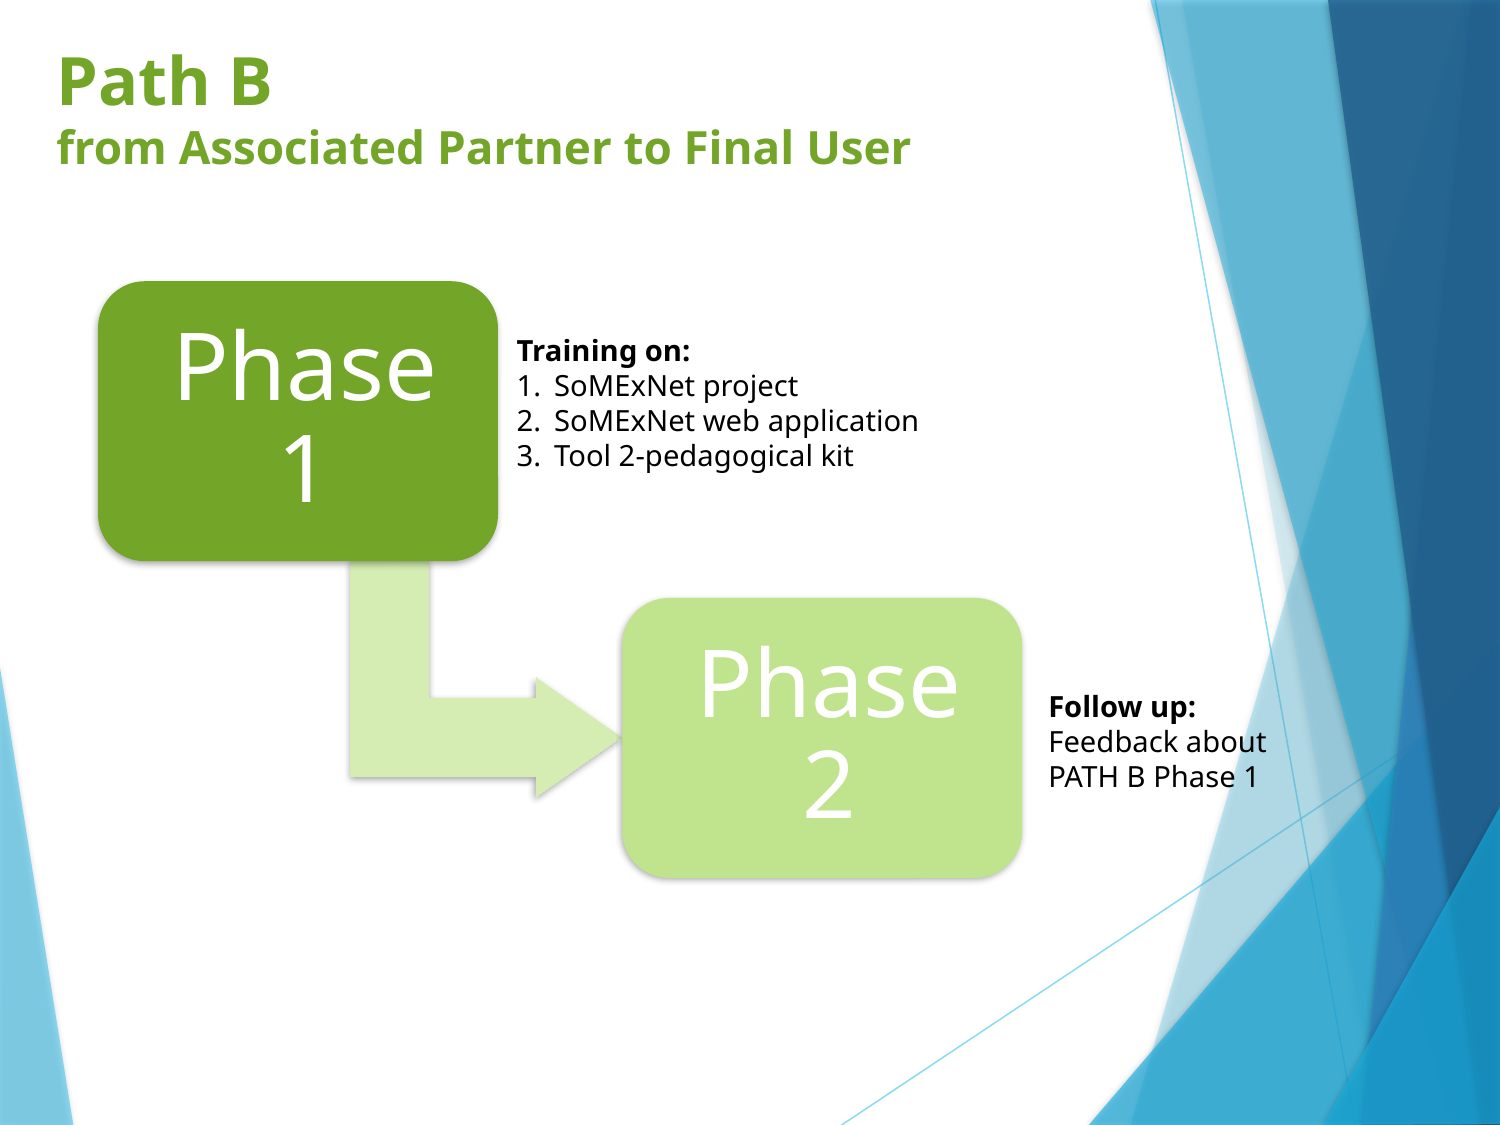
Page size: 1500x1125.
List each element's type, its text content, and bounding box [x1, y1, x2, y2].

title Path B from Associated Partner to Final User [41, 30, 1415, 114]
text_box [53, 278, 1448, 879]
